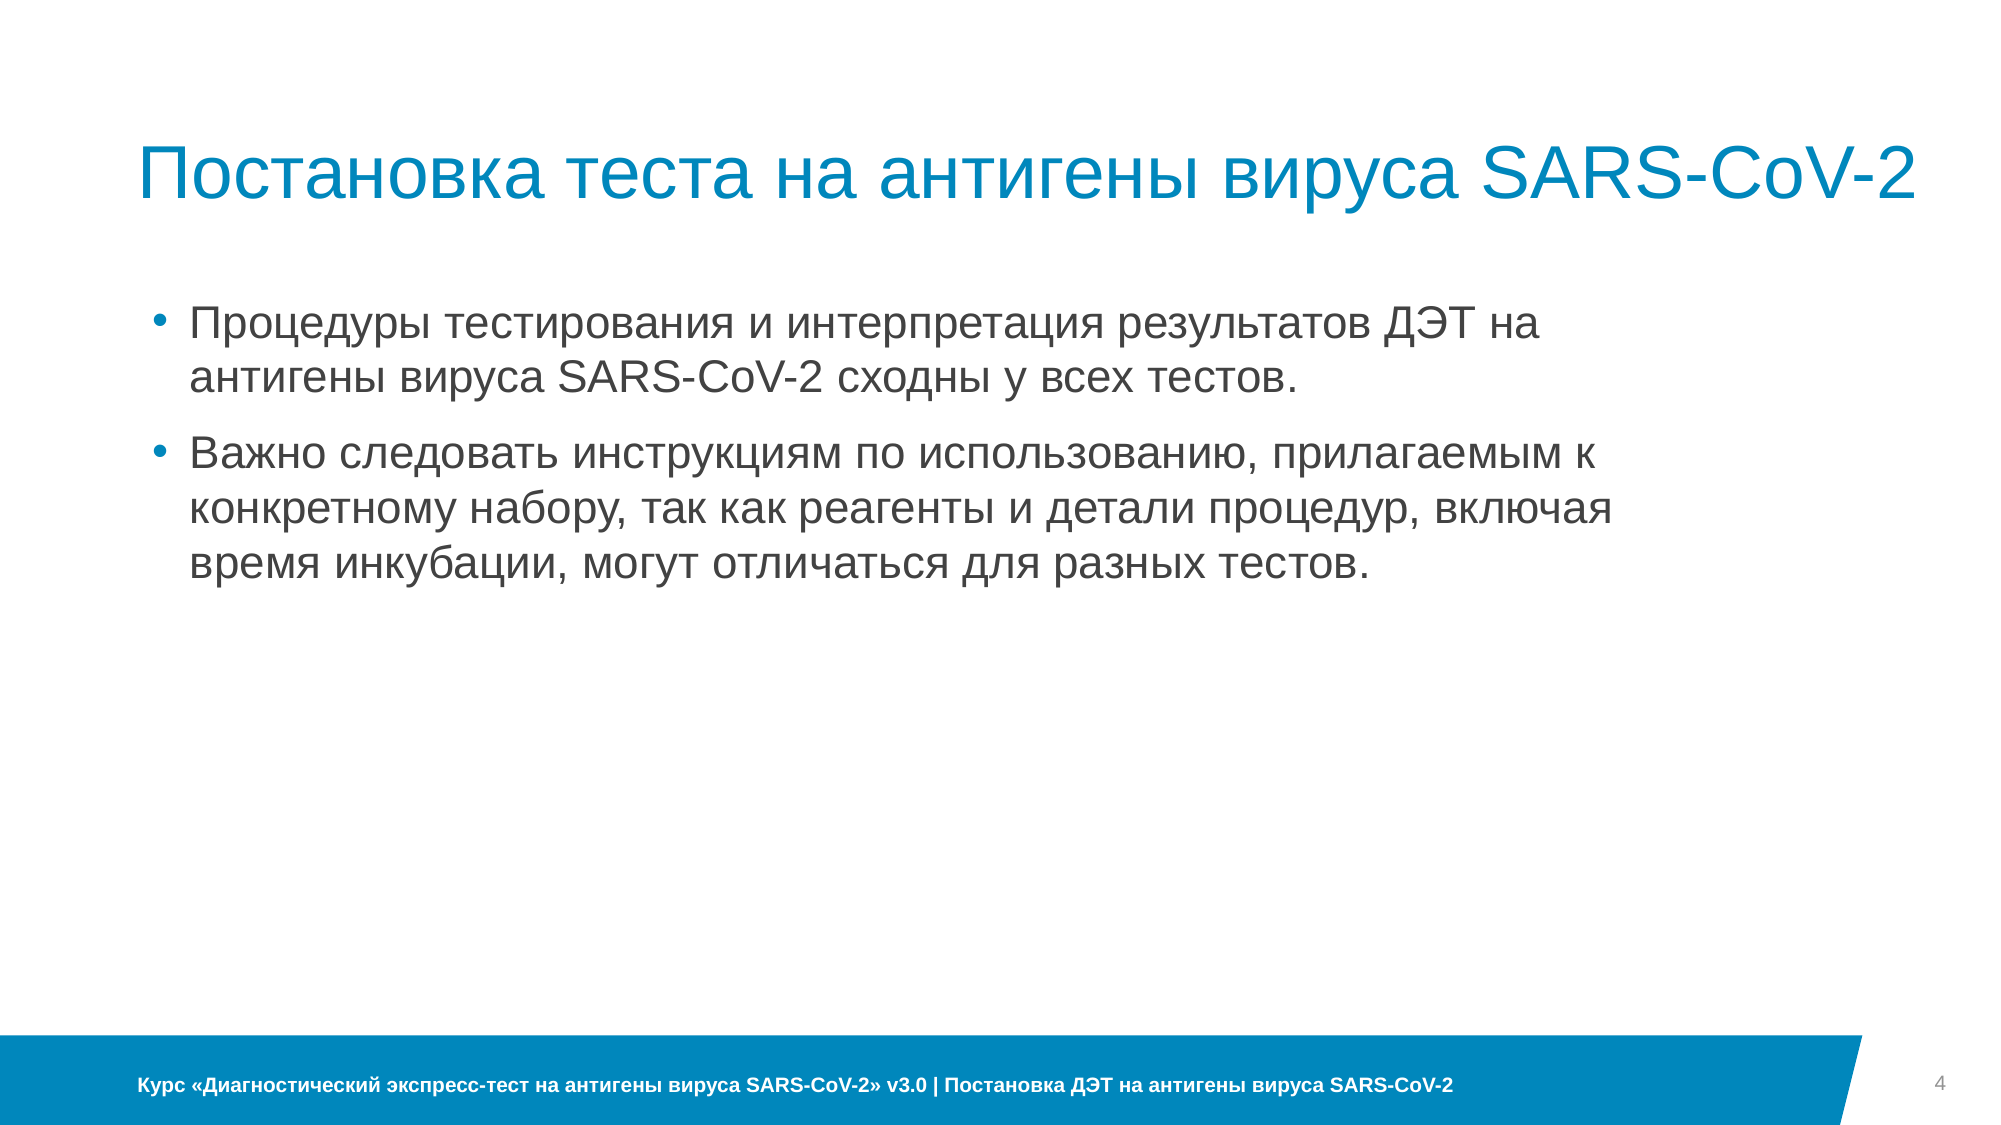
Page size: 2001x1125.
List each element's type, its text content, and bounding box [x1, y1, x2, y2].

list Процедуры тестирования и интерпретация результатов ДЭТ на антигены вируса SARS-CoV-2 сходны у всех тестов. Важно следовать инструкциям по использованию, прилагаемым к конкретному набору, так как реагенты и детали процедур, включая время инкубации, могут отличаться для разных тестов. [137, 284, 1763, 1014]
slide_number 4 [1862, 1035, 1947, 1125]
footer Курс «Диагностический экспресс-тест на антигены вируса SARS-CoV-2» v3.0 | Постановка ДЭТ на антигены вируса SARS-CoV-2 [137, 1042, 1845, 1125]
title Постановка теста на антигены вируса SARS-CoV-2 [137, 59, 1947, 215]
